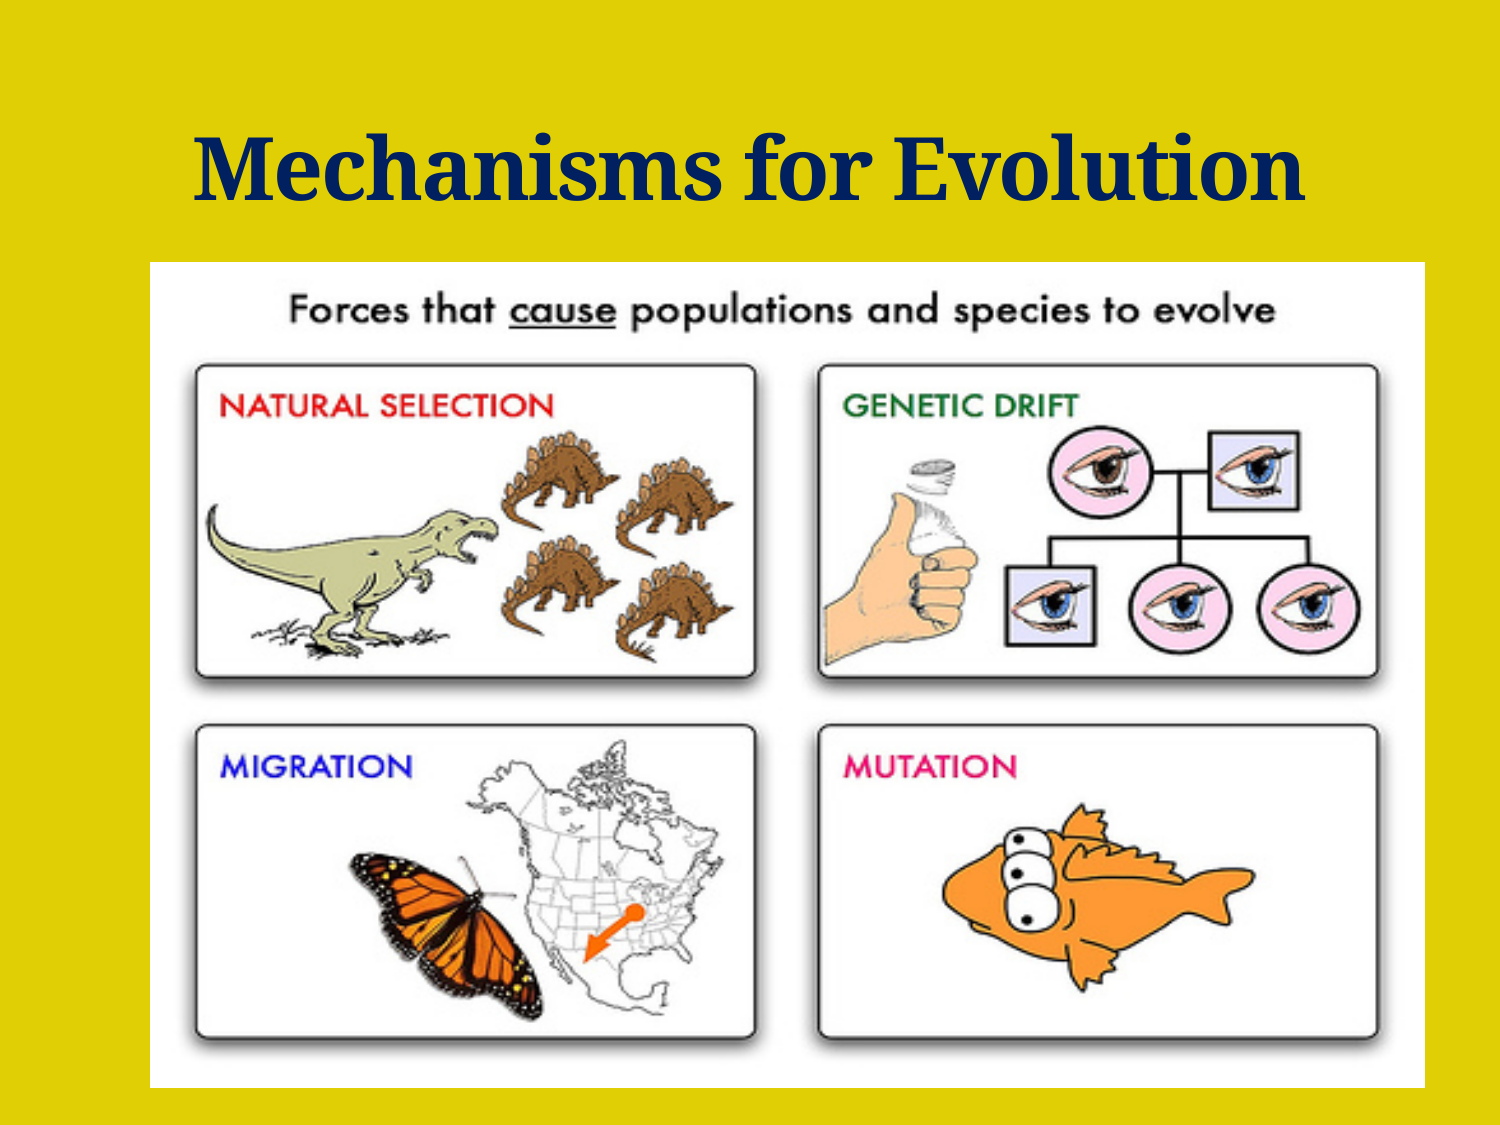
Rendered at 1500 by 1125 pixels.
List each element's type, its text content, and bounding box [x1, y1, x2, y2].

title Mechanisms for Evolution [74, 24, 1425, 225]
picture [150, 262, 1425, 1088]
